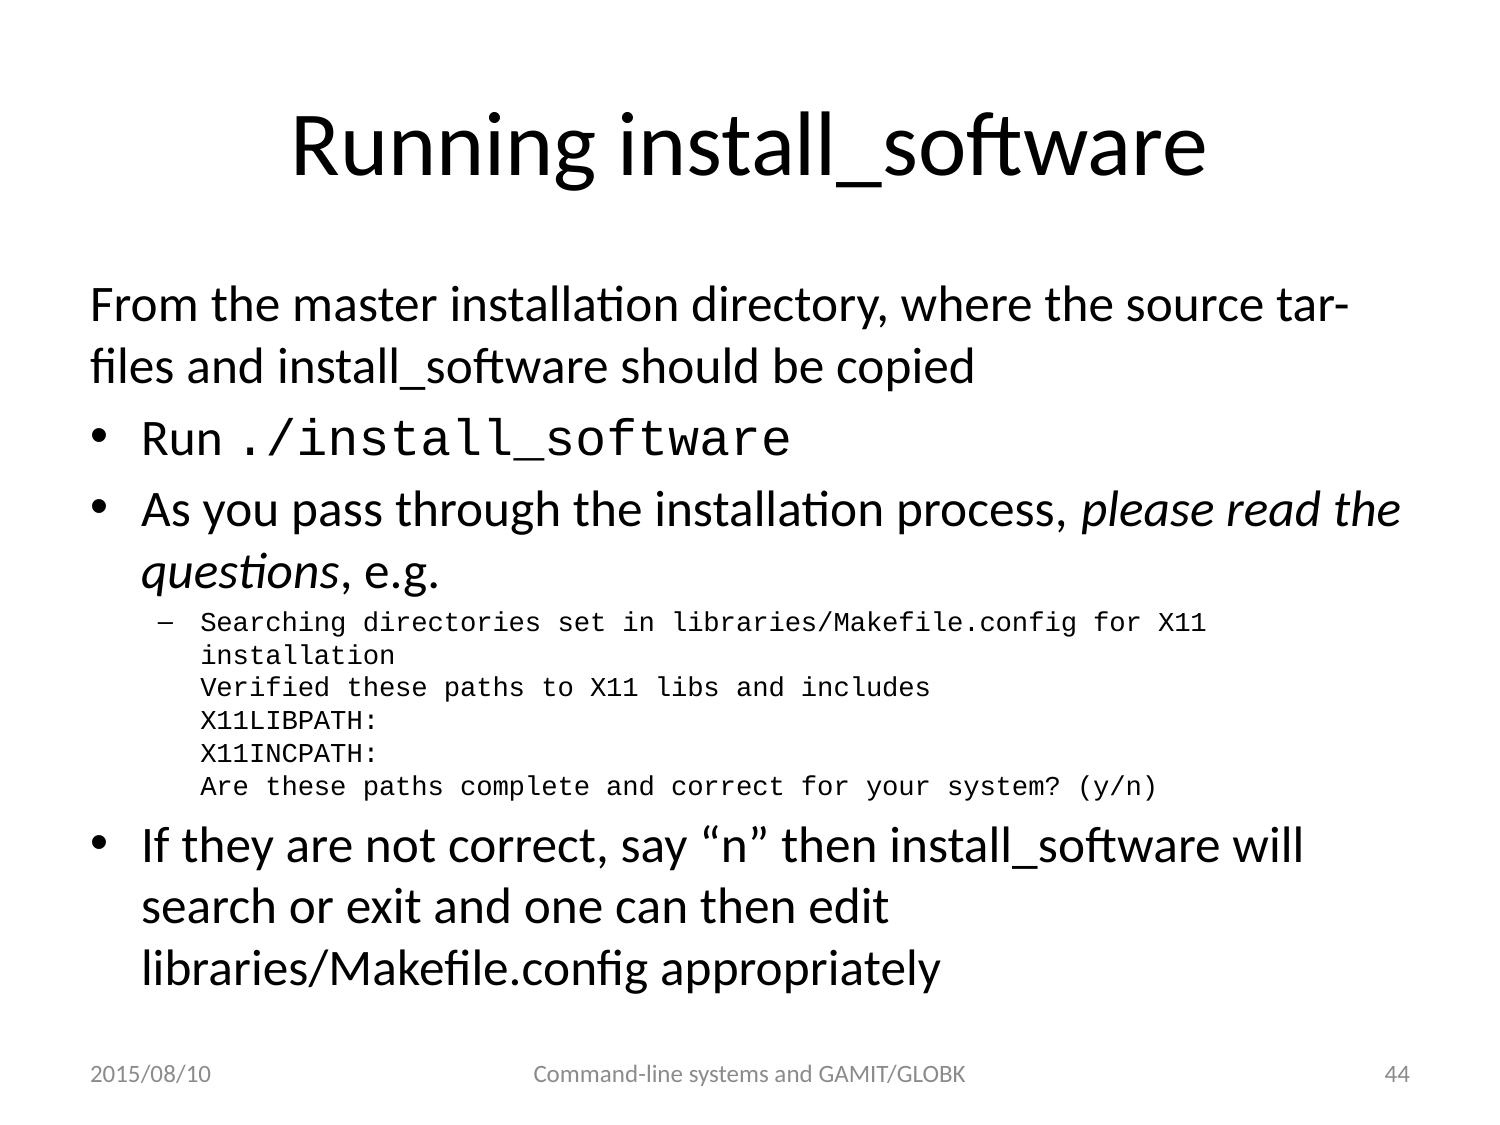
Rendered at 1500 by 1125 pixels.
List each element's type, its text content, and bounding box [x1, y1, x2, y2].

slide_number 44 [1074, 1042, 1425, 1103]
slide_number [75, 1042, 425, 1103]
footer Command-line systems and GAMIT/GLOBK [512, 1042, 988, 1103]
title Running install_software [75, 45, 1425, 233]
list From the master installation directory, where the source tar-files and install_software should be copied Run ./install_software As you pass through the installation process, please read the questions, e.g. Searching directories set in libraries/Makefile.config for X11 installation Verified these paths to X11 libs and includes X11LIBPATH: X11INCPATH: Are these paths complete and correct for your system? (y/n) If they are not correct, say “n” then install_software will search or exit and one can then edit libraries/Makefile.config appropriately [75, 262, 1425, 1005]
